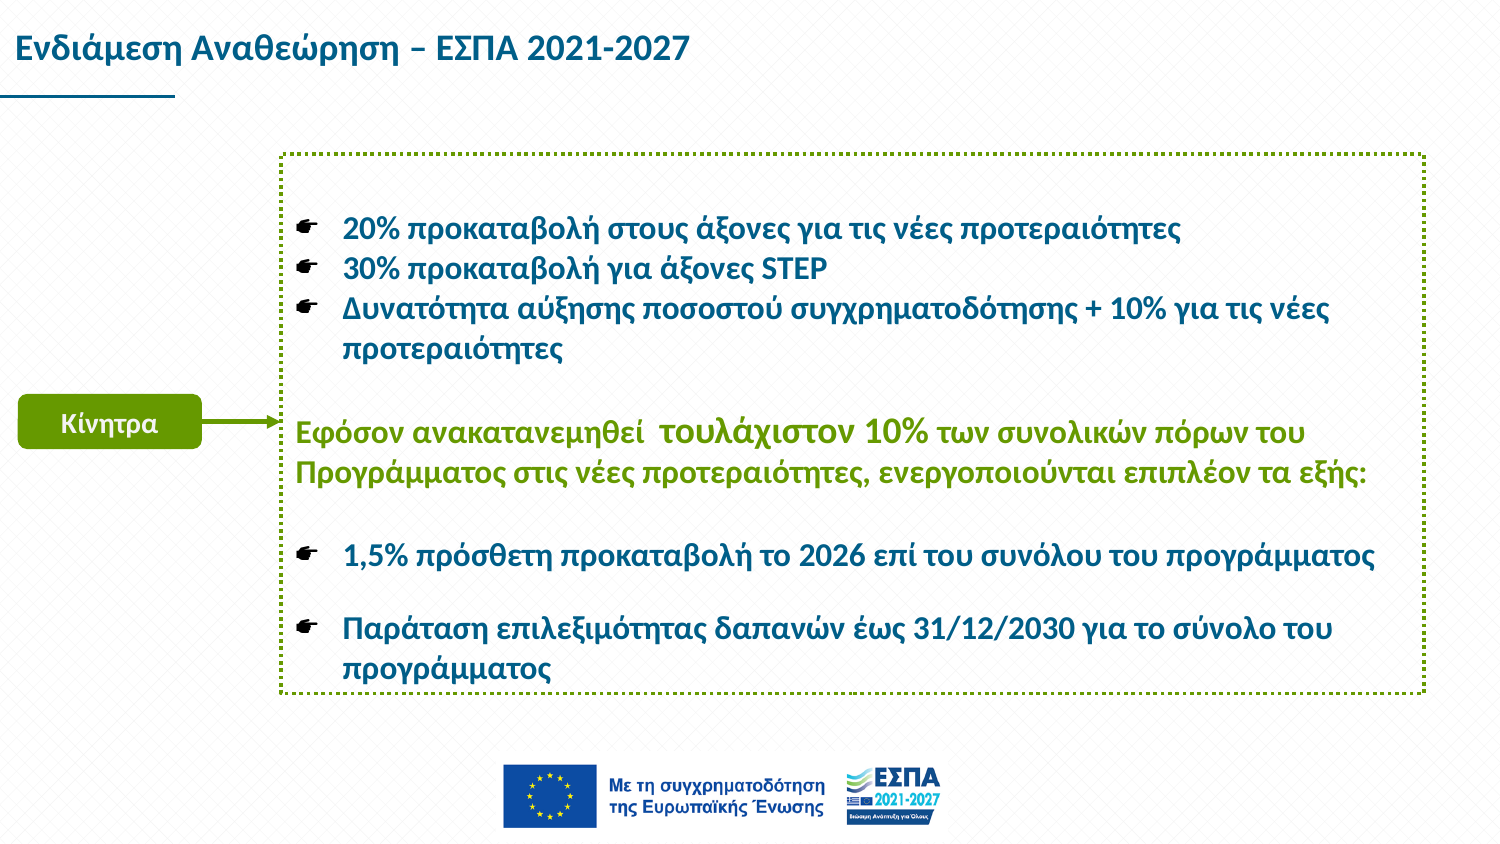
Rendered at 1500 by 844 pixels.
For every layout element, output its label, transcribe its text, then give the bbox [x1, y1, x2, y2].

text_box 20% προκαταβολή στους άξονες για τις νέες προτεραιότητες 30% προκαταβολή για άξονες STEP Δυνατότητα αύξησης ποσοστού συγχρηματοδότησης + 10% για τις νέες προτεραιότητες Εφόσον ανακατανεμηθεί τουλάχιστον 10% των συνολικών πόρων του Προγράμματος στις νέες προτεραιότητες, ενεργοποιούνται επιπλέον τα εξής: 1,5% πρόσθετη προκαταβολή το 2026 επί του συνόλου του προγράμματος Παράταση επιλεξιμότητας δαπανών έως 31/12/2030 για το σύνολο του προγράμματος [280, 153, 1424, 694]
picture [295, 214, 319, 238]
picture [295, 294, 319, 318]
picture [295, 541, 319, 565]
picture [496, 751, 949, 842]
text_box Ενδιάμεση Αναθεώρηση – EΣΠA 2021-2027 [0, 2, 871, 89]
picture [295, 254, 319, 278]
text_box Κίνητρα [17, 393, 202, 450]
picture [295, 614, 319, 638]
